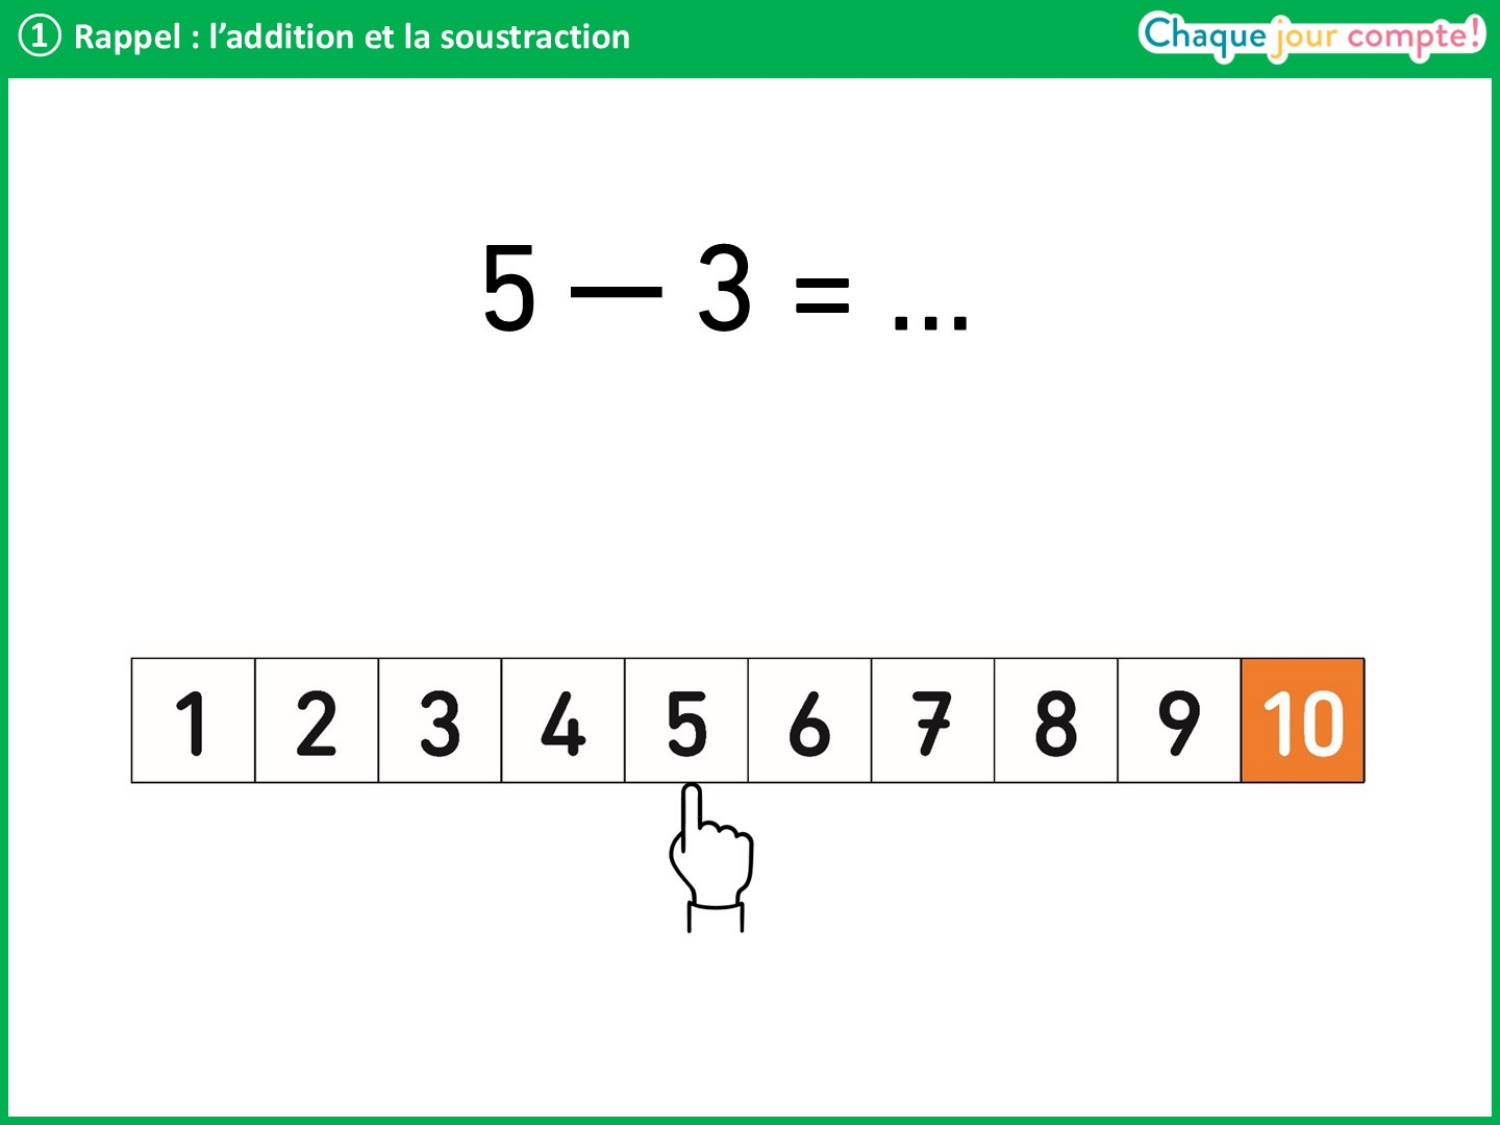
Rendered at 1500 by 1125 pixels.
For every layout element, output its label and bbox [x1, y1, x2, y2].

list [0, 0, 1500, 1125]
